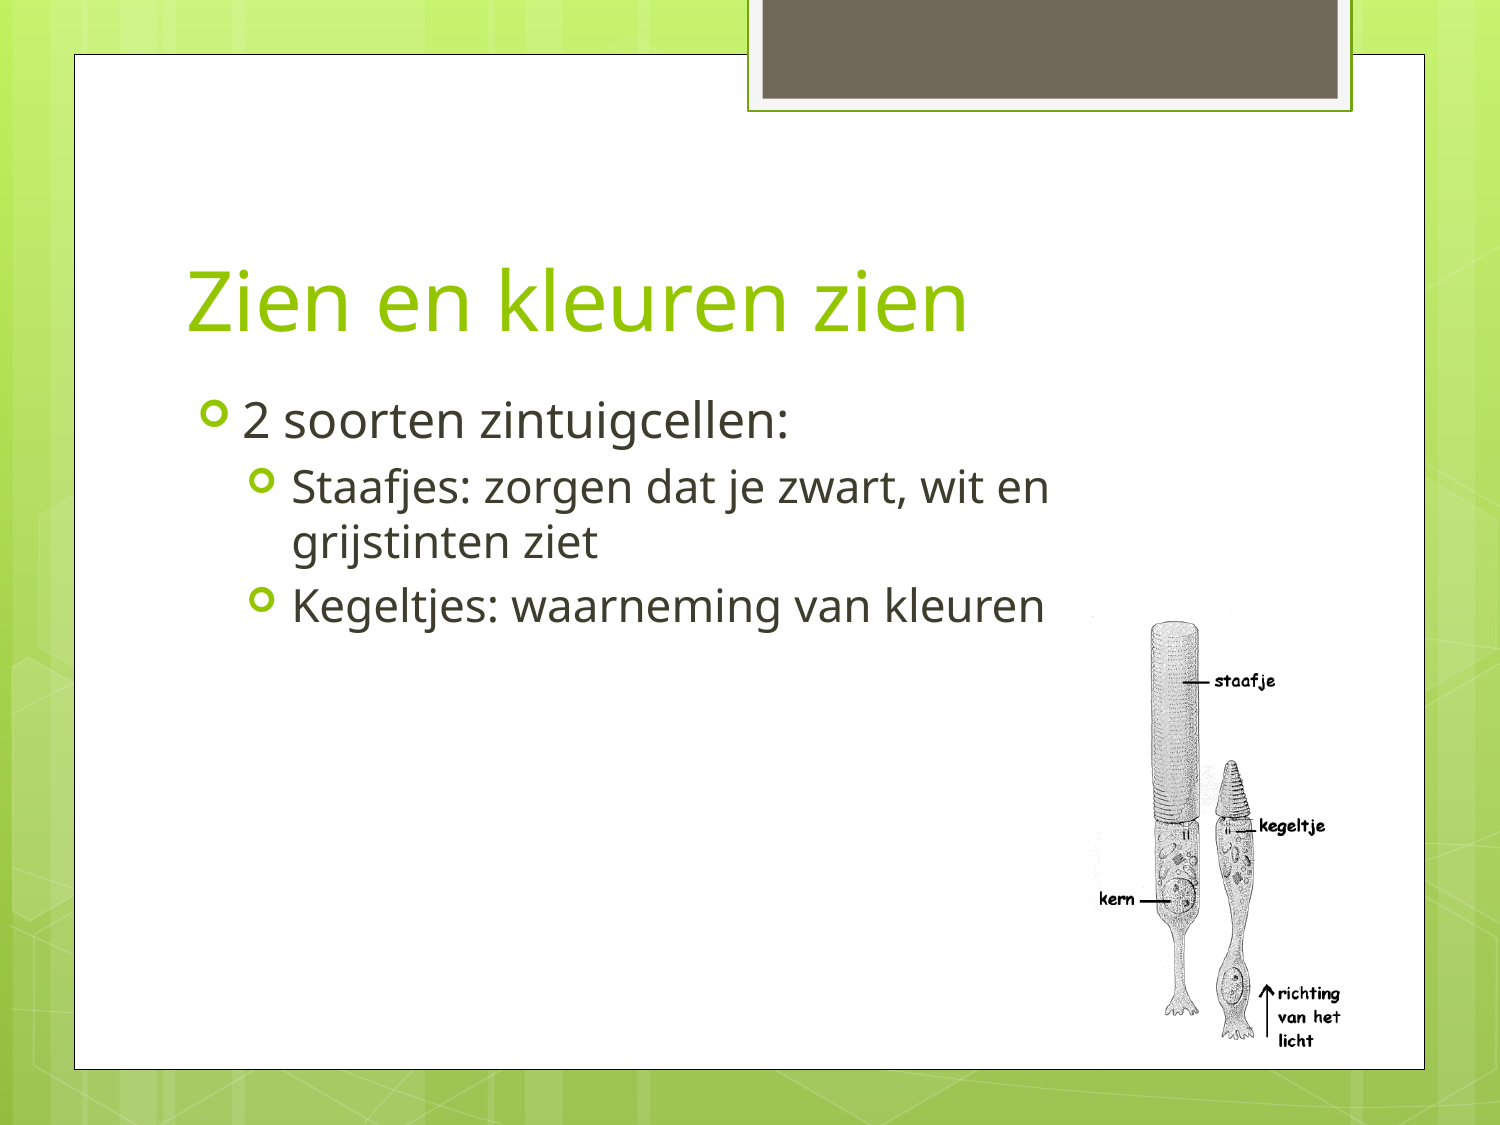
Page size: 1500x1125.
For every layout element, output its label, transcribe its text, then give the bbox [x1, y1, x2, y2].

title Zien en kleuren zien [171, 168, 1324, 357]
picture [1092, 609, 1341, 1054]
list 2 soorten zintuigcellen: Staafjes: zorgen dat je zwart, wit en grijstinten ziet Kegeltjes: waarneming van kleuren [171, 381, 1283, 957]
